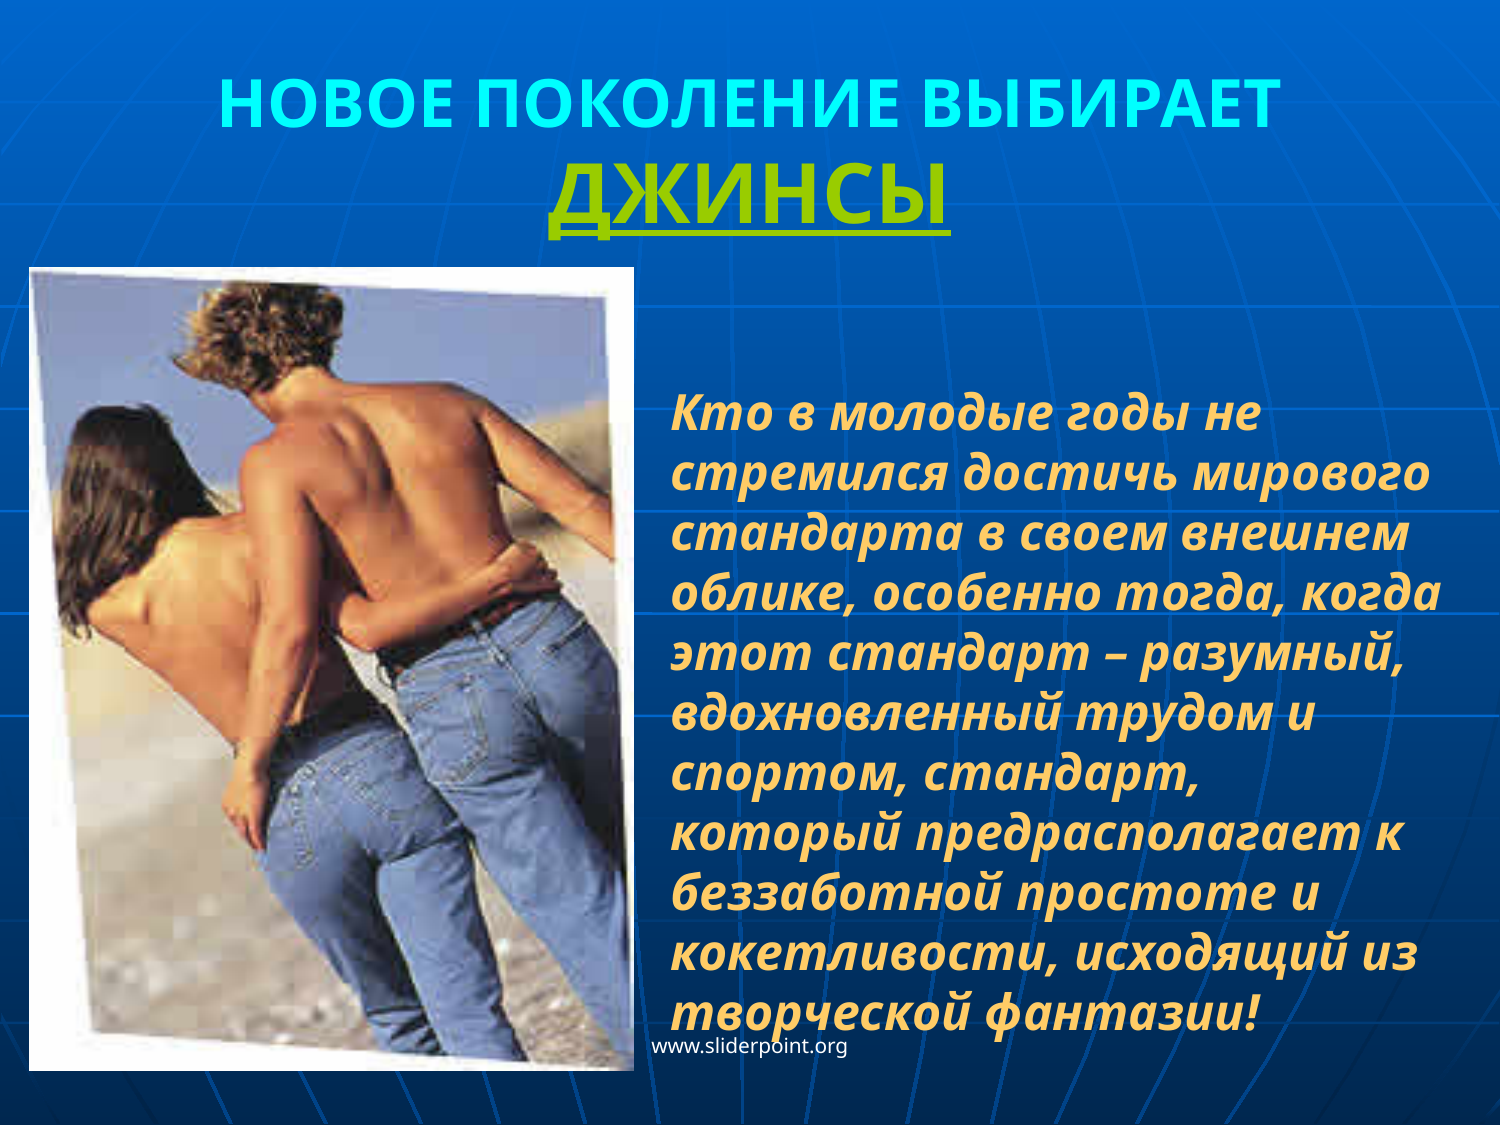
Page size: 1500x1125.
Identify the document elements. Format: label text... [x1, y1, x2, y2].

title НОВОЕ ПОКОЛЕНИЕ ВЫБИРАЕТ ДЖИНСЫ [0, 0, 1500, 249]
footer www.sliderpoint.org [512, 1024, 988, 1101]
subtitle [29, 266, 634, 1071]
text_box Кто в молодые годы не стремился достичь мирового стандарта в своем внешнем облике, особенно тогда, когда этот стандарт – разумный, вдохновленный трудом и спортом, стандарт, который предрасполагает к беззаботной простоте и кокетливости, исходящий из творческой фантазии! [655, 373, 1459, 1049]
